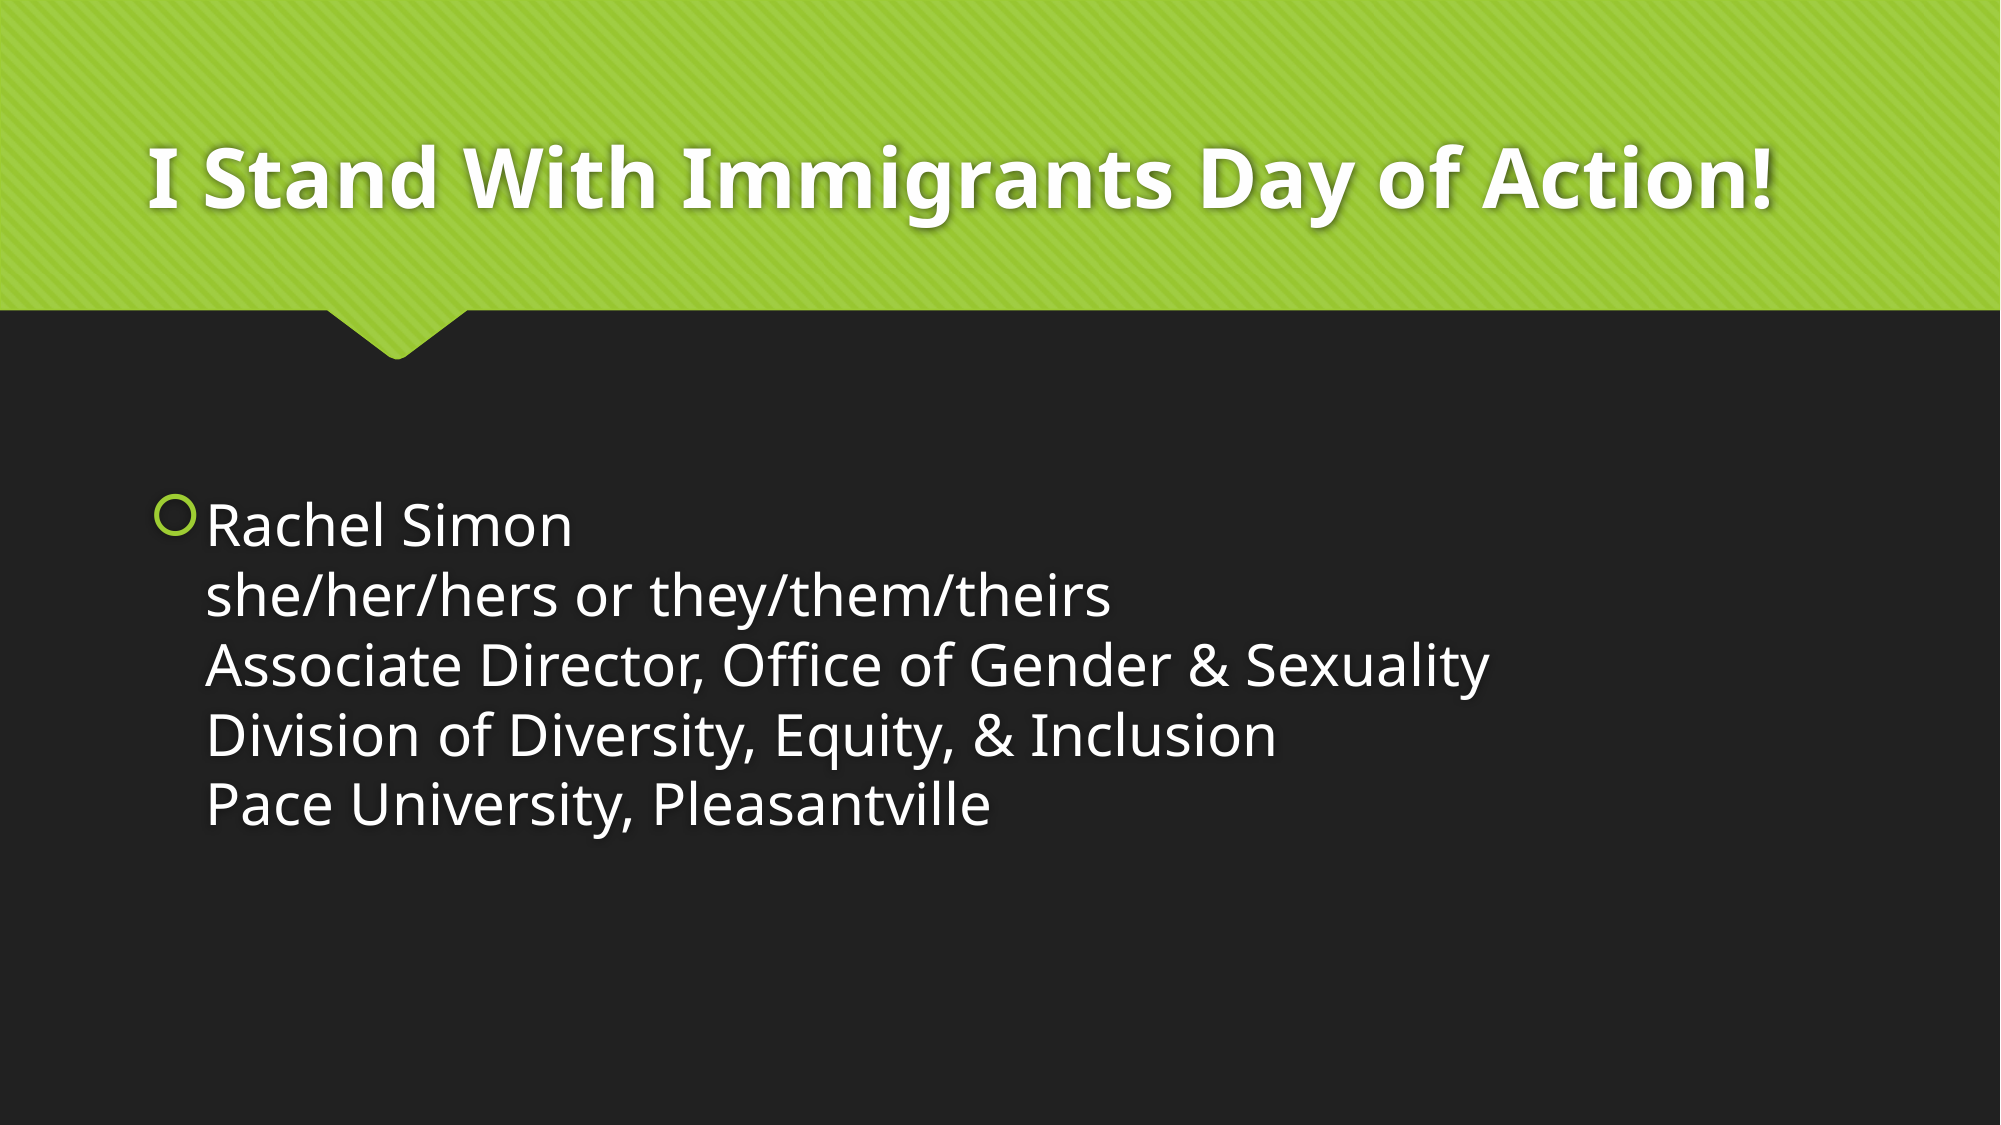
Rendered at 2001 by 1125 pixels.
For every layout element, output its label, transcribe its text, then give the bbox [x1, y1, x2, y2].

title I Stand With Immigrants Day of Action! [132, 73, 1868, 233]
list Rachel Simon she/her/hers or they/them/theirs Associate Director, Office of Gender & Sexuality Division of Diversity, Equity, & Inclusion Pace University, Pleasantville [134, 364, 1866, 962]
